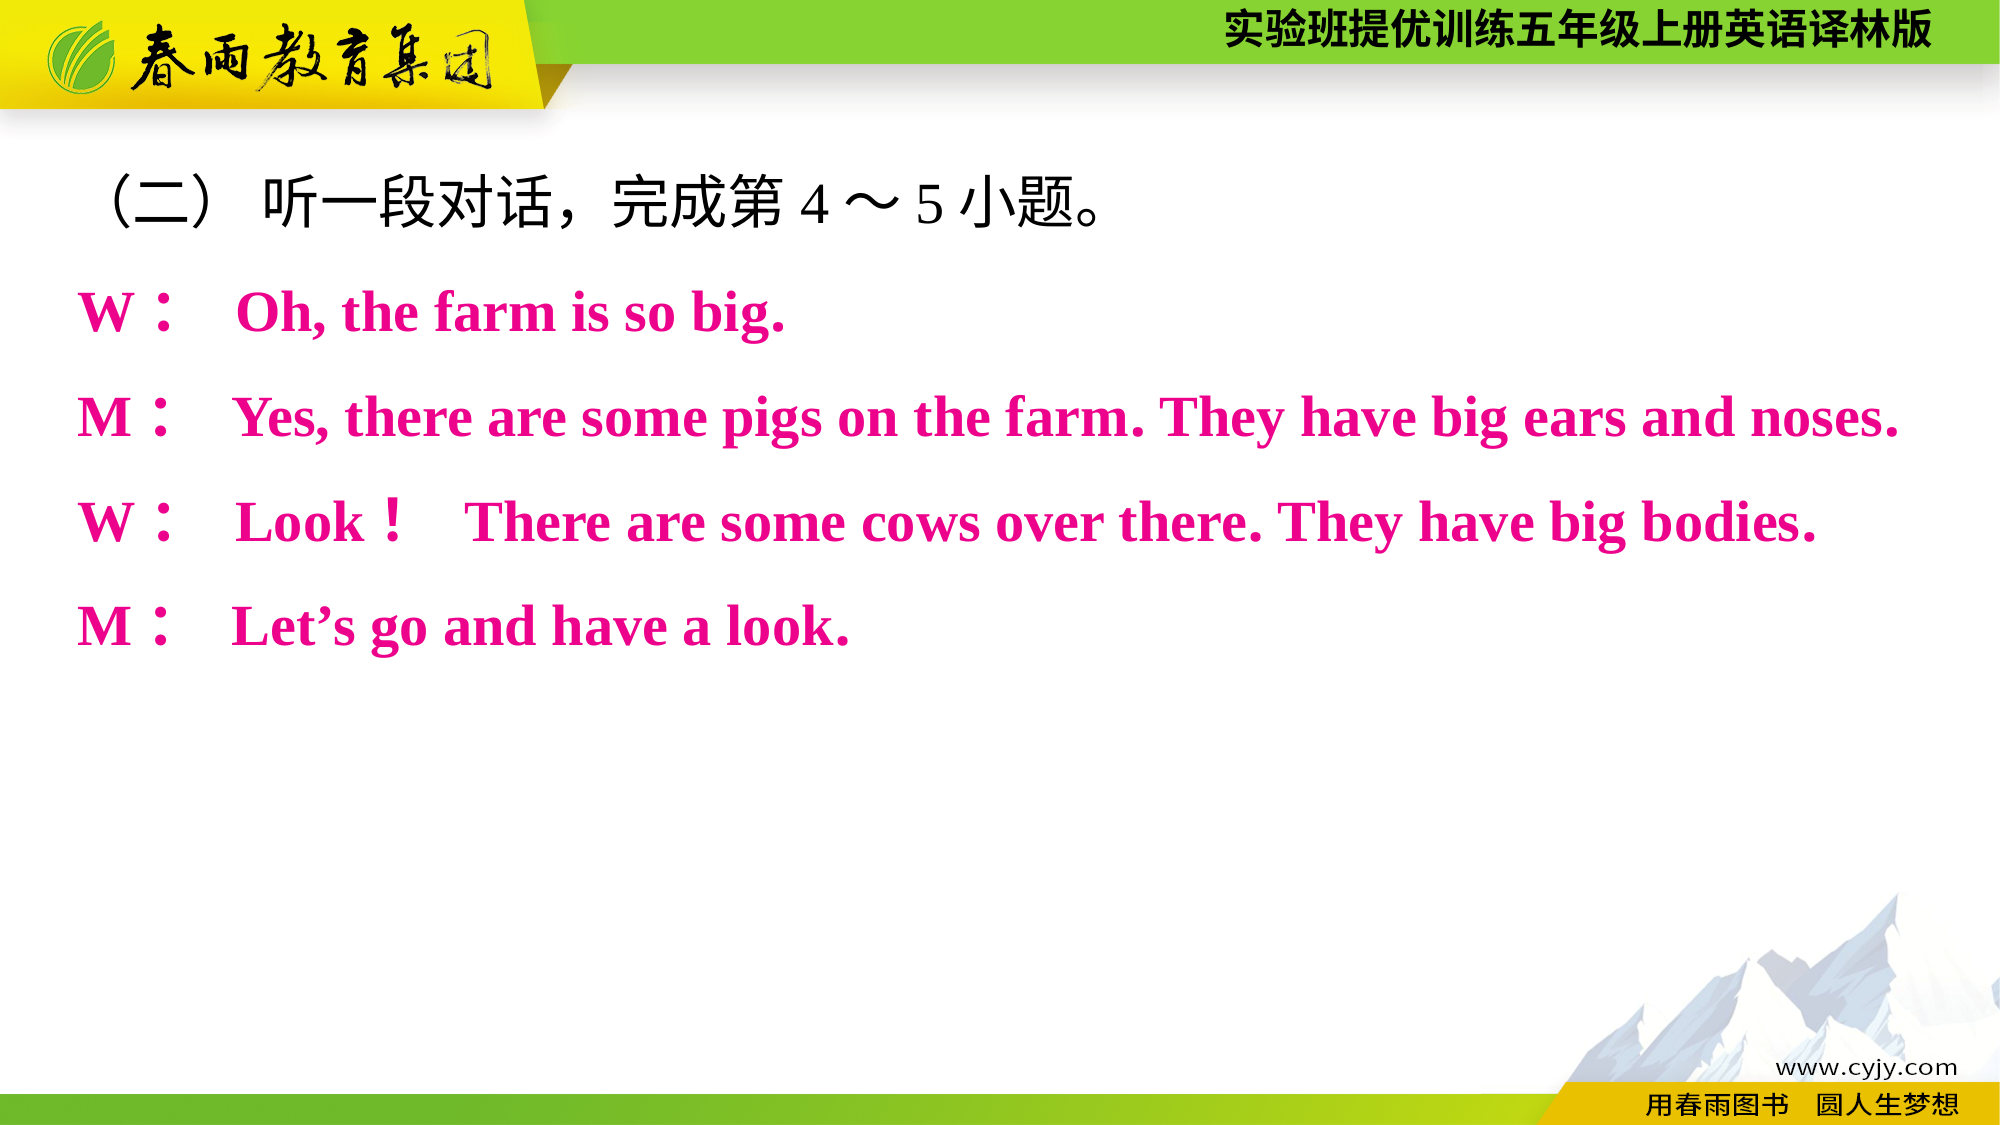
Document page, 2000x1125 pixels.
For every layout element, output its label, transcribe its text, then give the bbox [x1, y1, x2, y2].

text_box W： Oh, the farm is so big. M： Yes, there are some pigs on the farm. They have big ears and noses. W： Look！ There are some cows over there. They have big bodies. M： Let’s go and have a look. [62, 230, 1947, 665]
picture [0, 0, 2000, 1125]
list （二） 听一段对话，完成第4～5小题。 [59, 122, 1944, 231]
